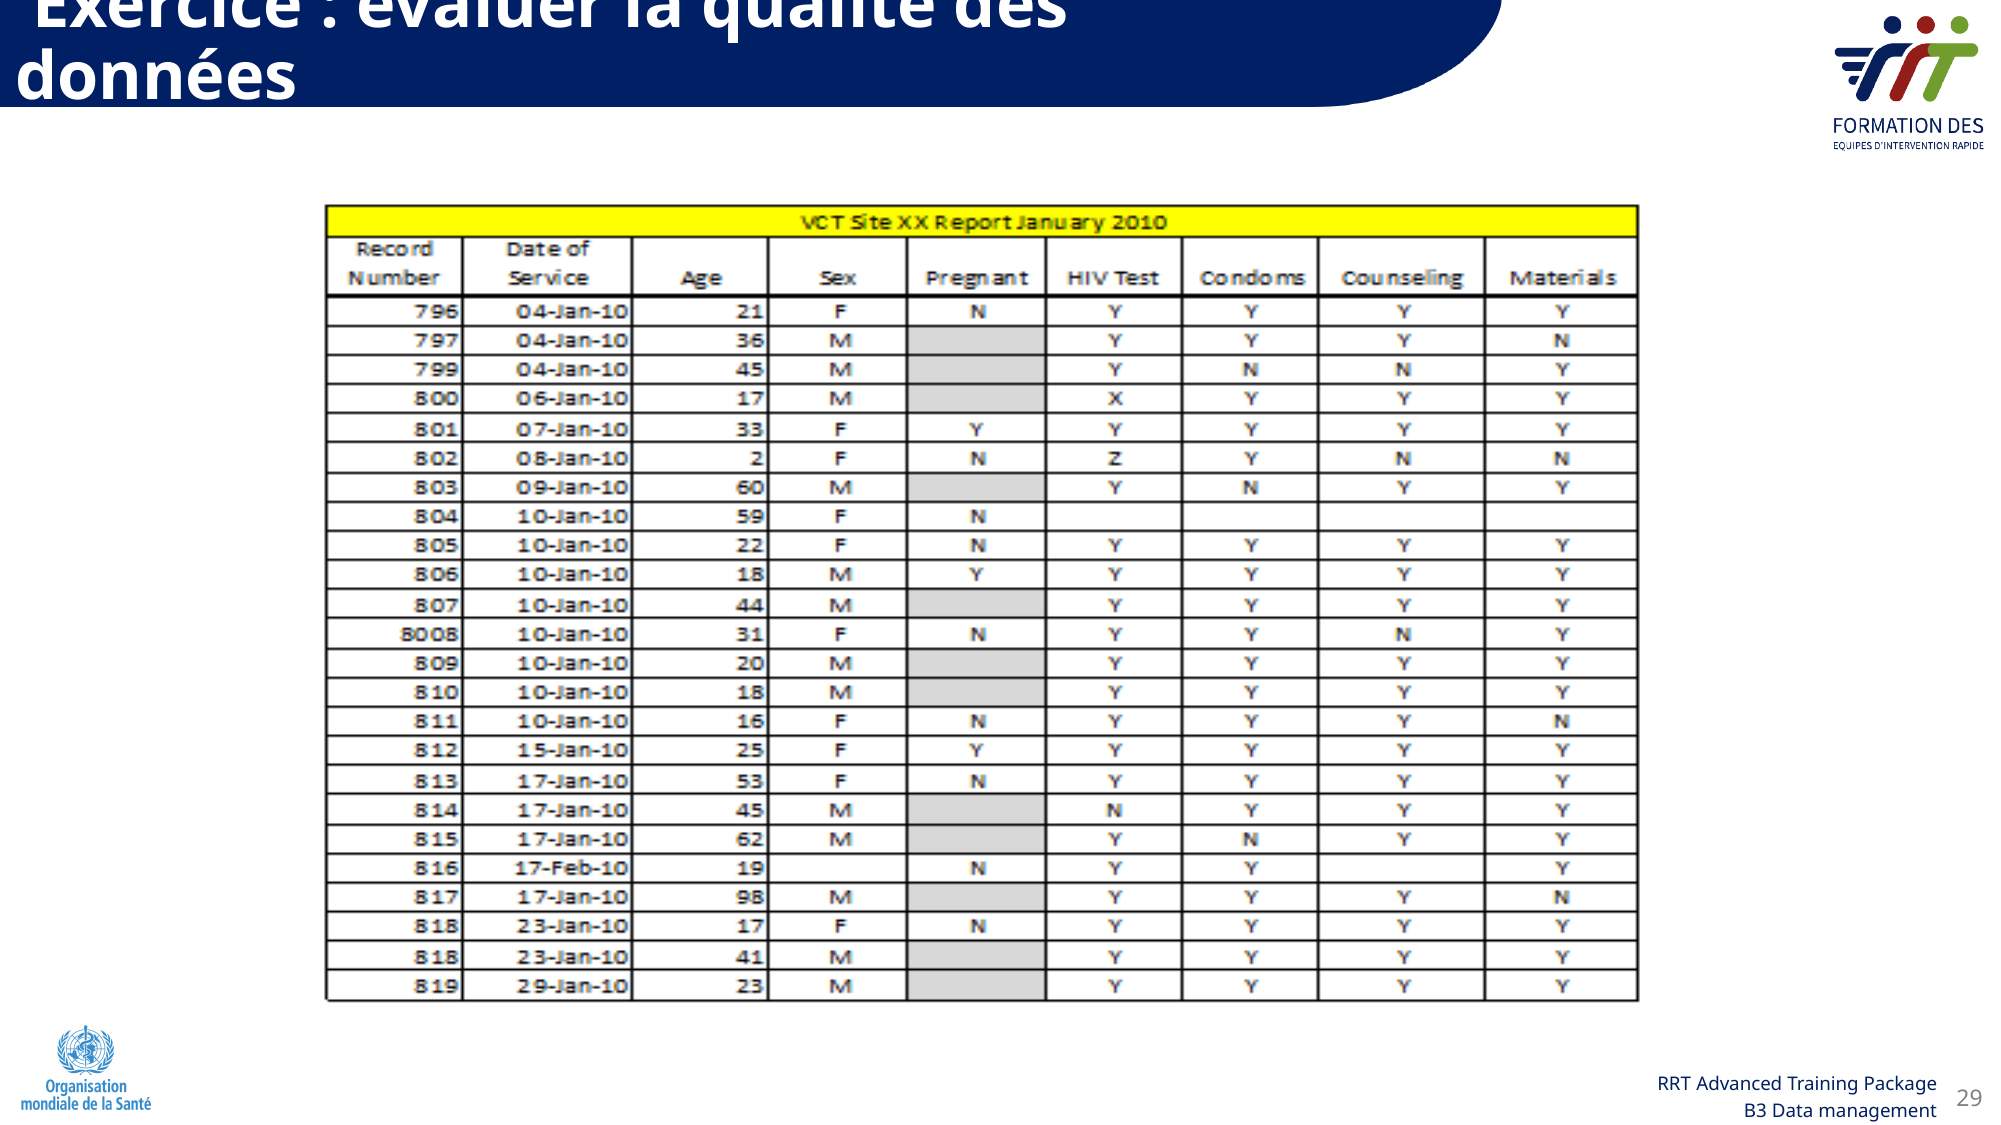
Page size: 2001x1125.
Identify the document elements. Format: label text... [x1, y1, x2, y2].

picture [0, 0, 1502, 107]
title Exercice : évaluer la qualité des données [0, 0, 1363, 102]
picture [1833, 15, 1984, 151]
picture [20, 1024, 152, 1111]
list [315, 202, 1654, 1016]
